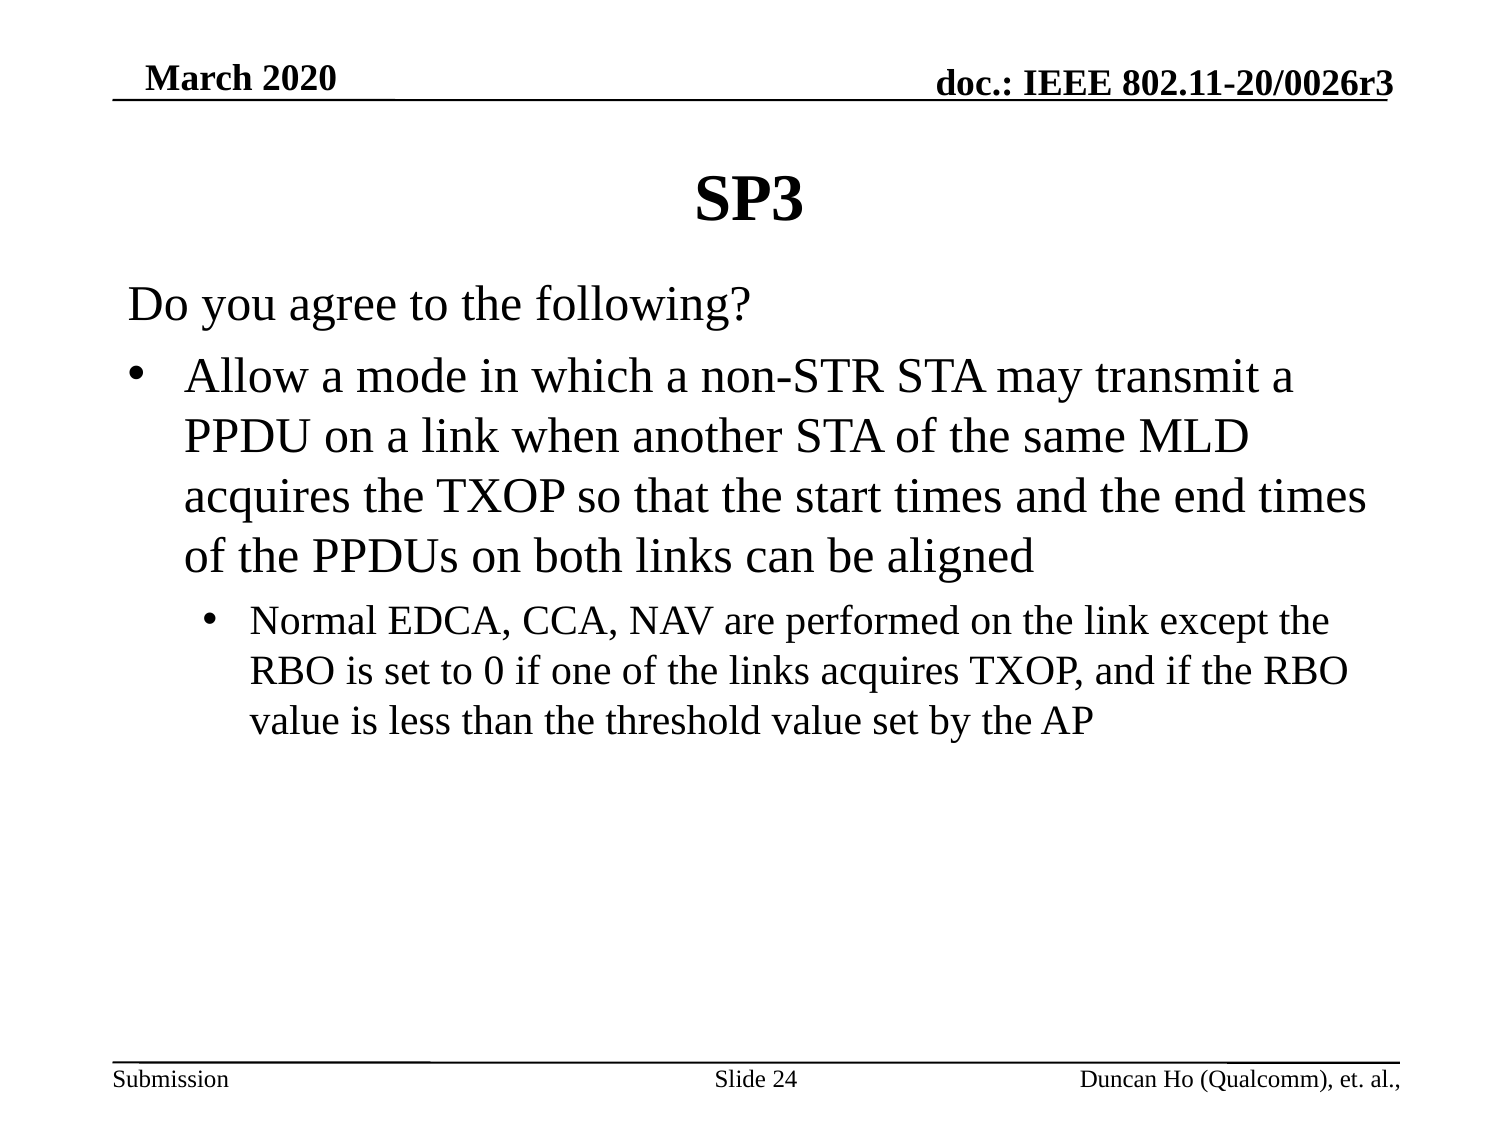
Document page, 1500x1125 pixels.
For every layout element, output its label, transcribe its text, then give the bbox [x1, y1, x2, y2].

footer Duncan Ho (Qualcomm), et. al., [878, 1061, 1402, 1093]
slide_number Slide 24 [712, 1061, 800, 1123]
list Do you agree to the following? Allow a mode in which a non-STR STA may transmit a PPDU on a link when another STA of the same MLD acquires the TXOP so that the start times and the end times of the PPDUs on both links can be aligned Normal EDCA, CCA, NAV are performed on the link except the RBO is set to 0 if one of the links acquires TXOP, and if the RBO value is less than the threshold value set by the AP [112, 262, 1388, 1000]
title SP3 [112, 112, 1388, 262]
